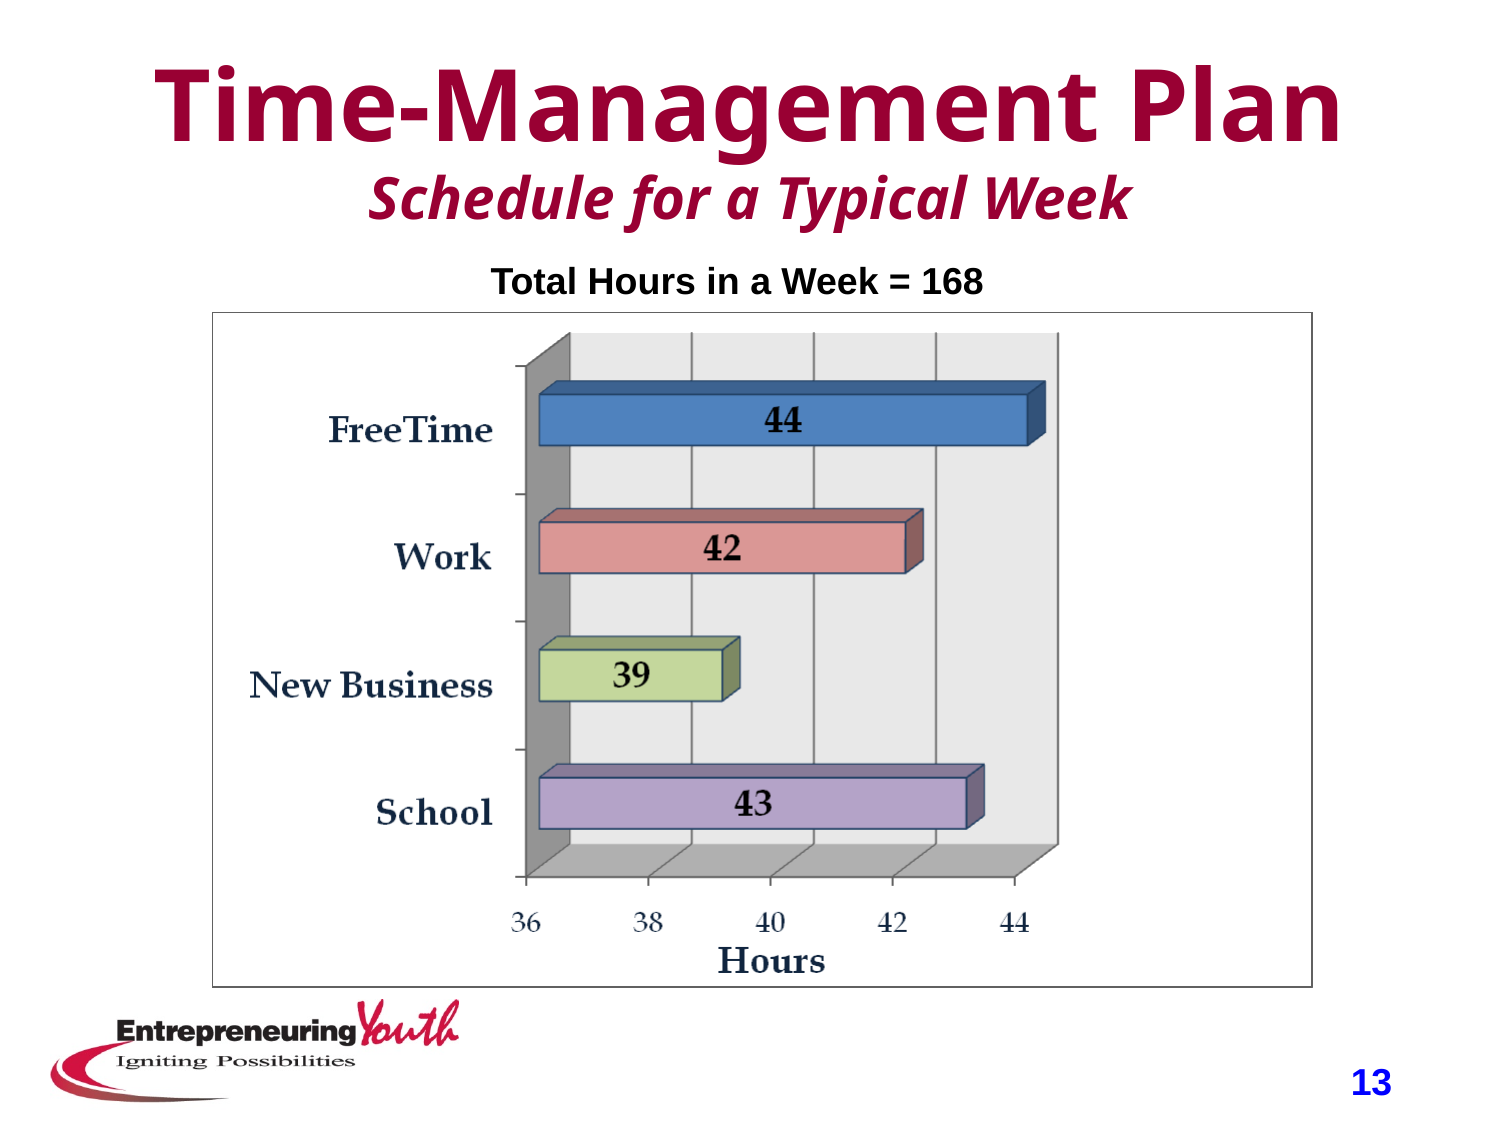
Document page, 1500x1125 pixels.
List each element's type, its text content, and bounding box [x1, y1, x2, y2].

picture [49, 999, 459, 1116]
text_box Total Hours in a Week = 168 [324, 249, 1150, 310]
title Time-Management Plan Schedule for a Typical Week [74, 44, 1426, 263]
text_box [212, 312, 1313, 988]
